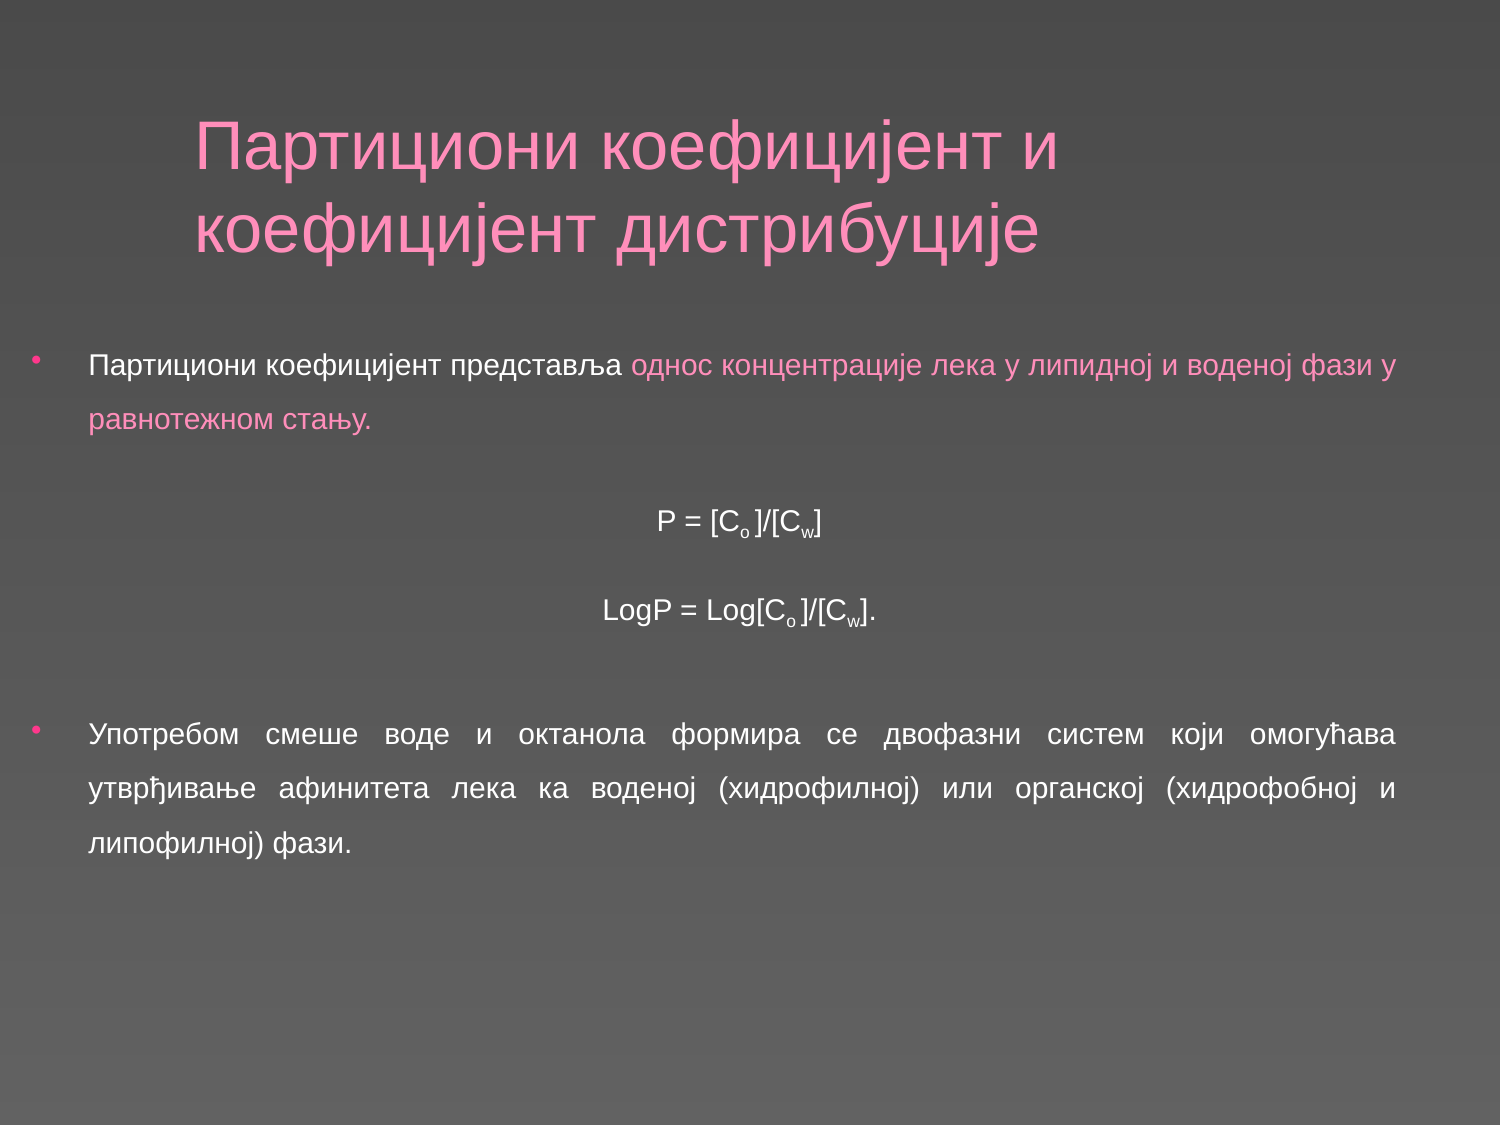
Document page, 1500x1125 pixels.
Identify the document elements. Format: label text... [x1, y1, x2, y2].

text_box Партициони коефицијент и коефицијент дистрибуције [99, 68, 1450, 299]
list Партициони коефицијент представља однос концентрације лека у липидној и воденој фази у равнотежном стању. P = [Co ]/[Cw] LogP = Log[Co ]/[Cw]. Употребом смеше воде и октанола формира се двофазни систем који омогућава утврђивање афинитета лека ка воденој (хидрофилној) или органској (хидрофобној и липофилној) фази. [17, 30, 1412, 897]
